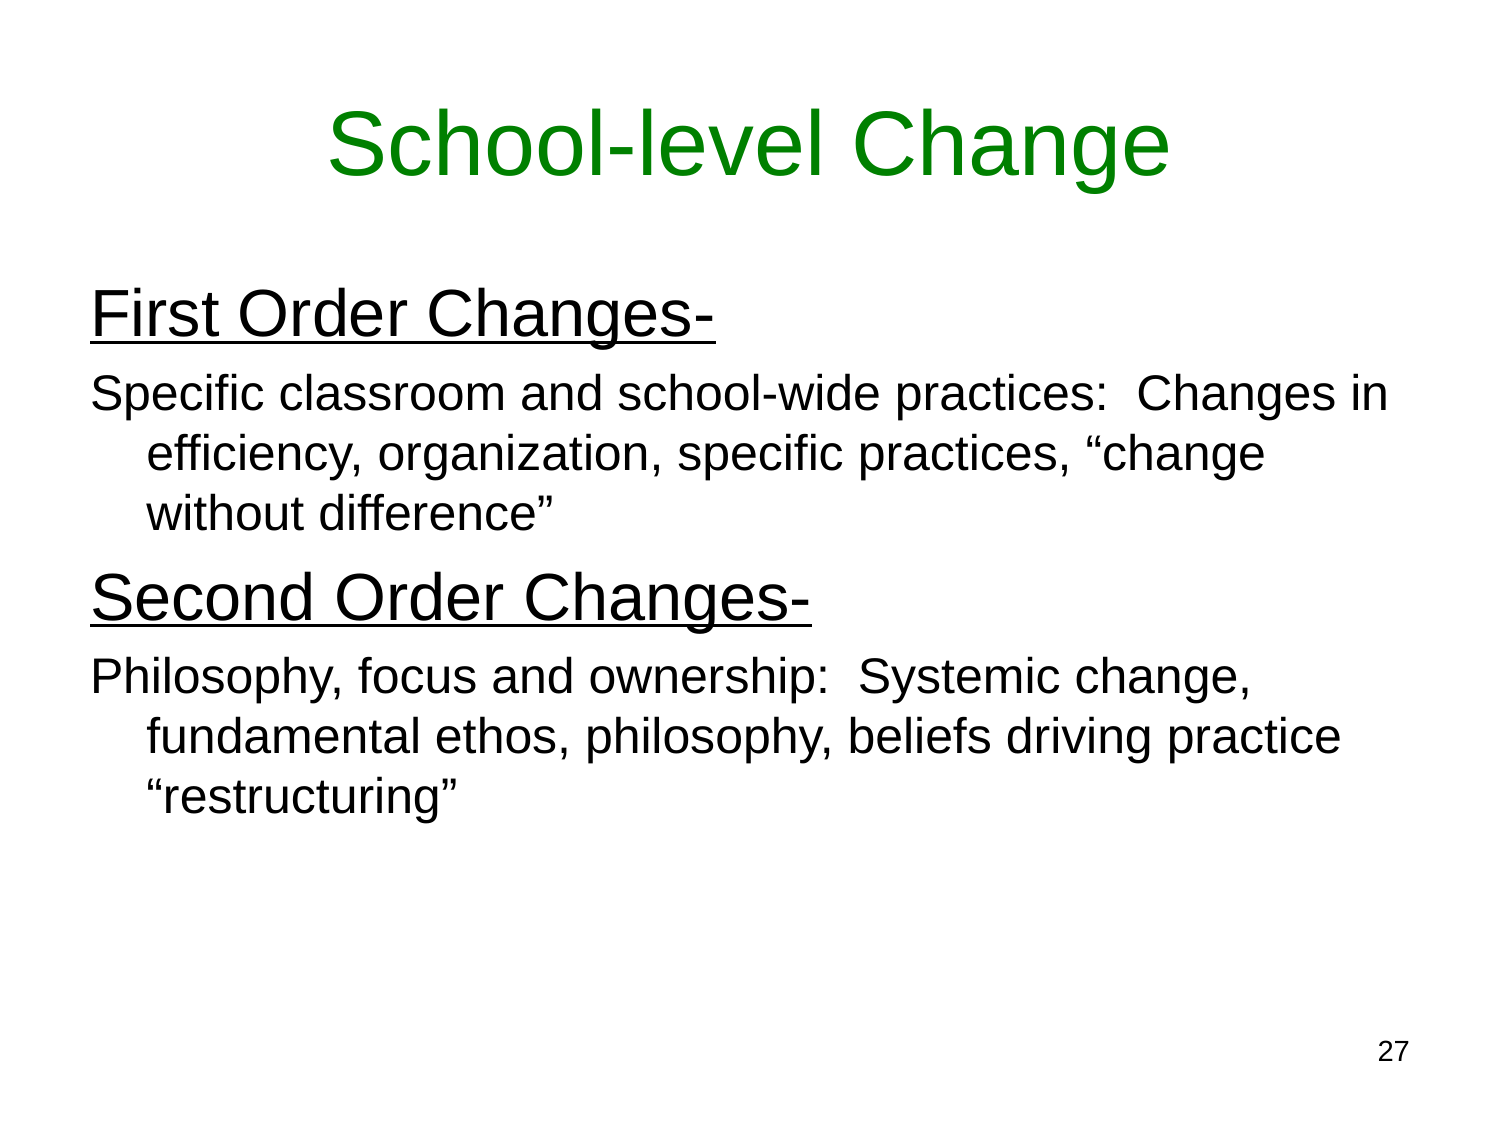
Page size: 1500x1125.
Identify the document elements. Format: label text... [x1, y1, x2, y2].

list First Order Changes- Specific classroom and school-wide practices: Changes in efficiency, organization, specific practices, “change without difference” Second Order Changes- Philosophy, focus and ownership: Systemic change, fundamental ethos, philosophy, beliefs driving practice “restructuring” [74, 262, 1426, 1006]
title School-level Change [74, 44, 1426, 233]
slide_number 27 [1074, 1024, 1426, 1103]
